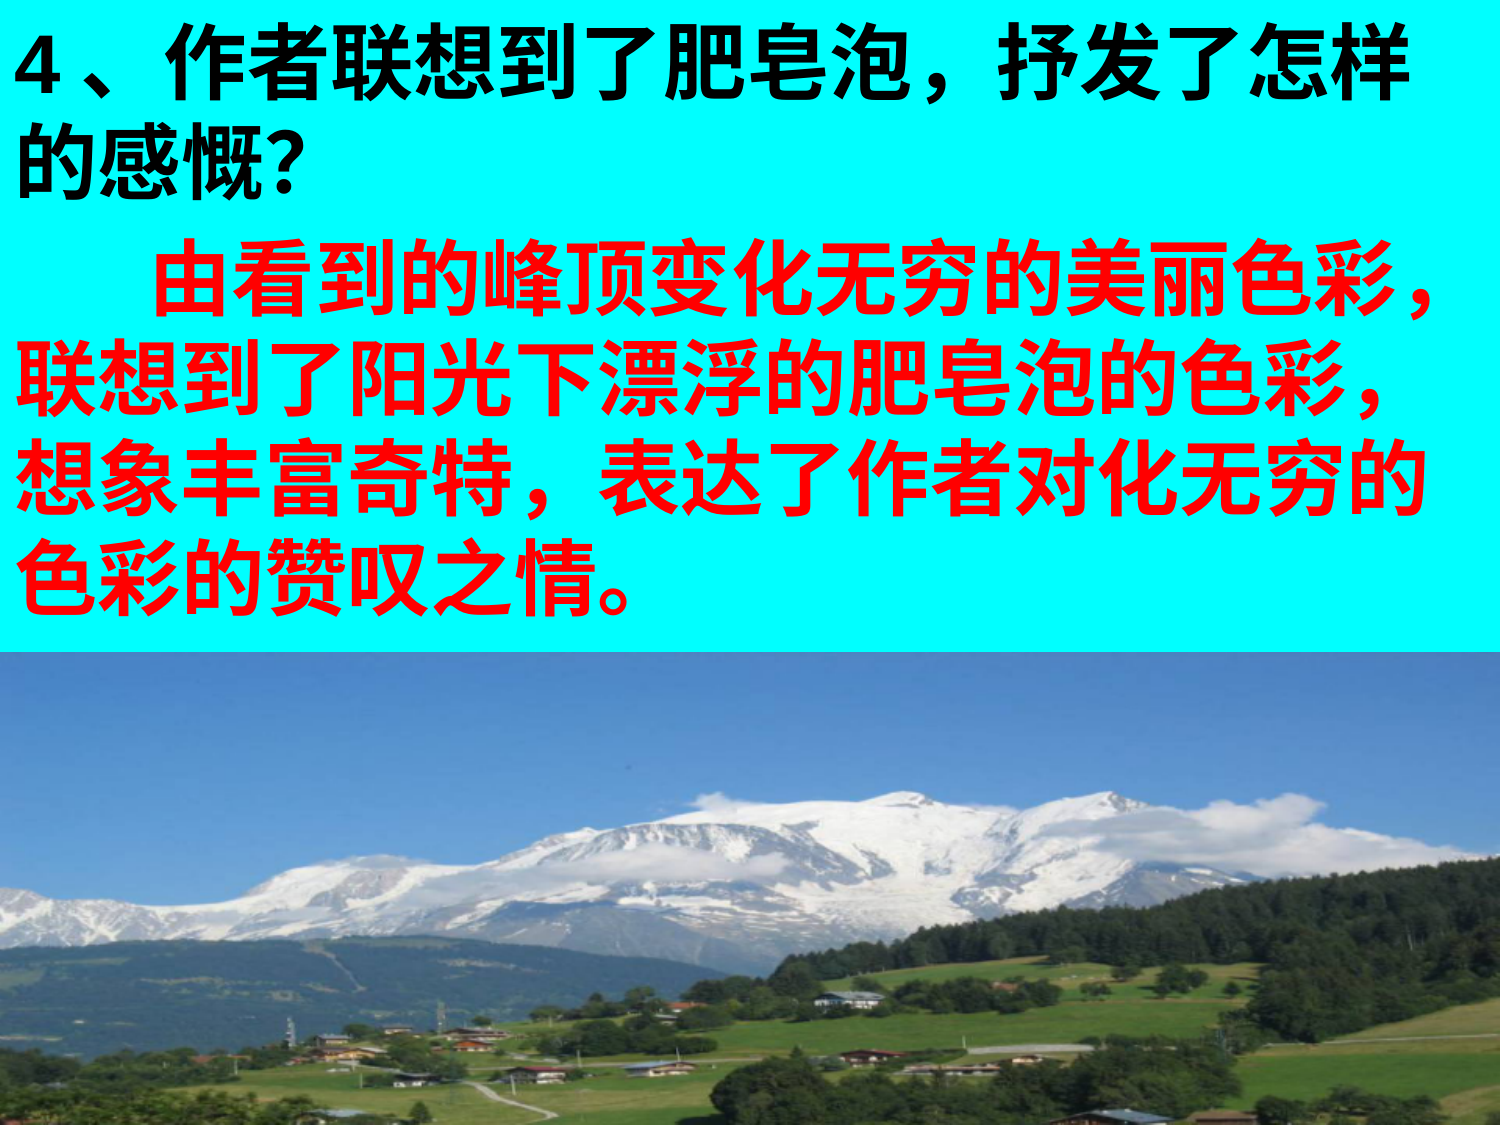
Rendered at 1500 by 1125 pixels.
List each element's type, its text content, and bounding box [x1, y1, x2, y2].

picture [0, 652, 1500, 1125]
list 4、作者联想到了肥皂泡，抒发了怎样的感慨？ 由看到的峰顶变化无穷的美丽色彩，联想到了阳光下漂浮的肥皂泡的色彩，想象丰富奇特，表达了作者对化无穷的色彩的赞叹之情。 [0, 2, 1496, 652]
